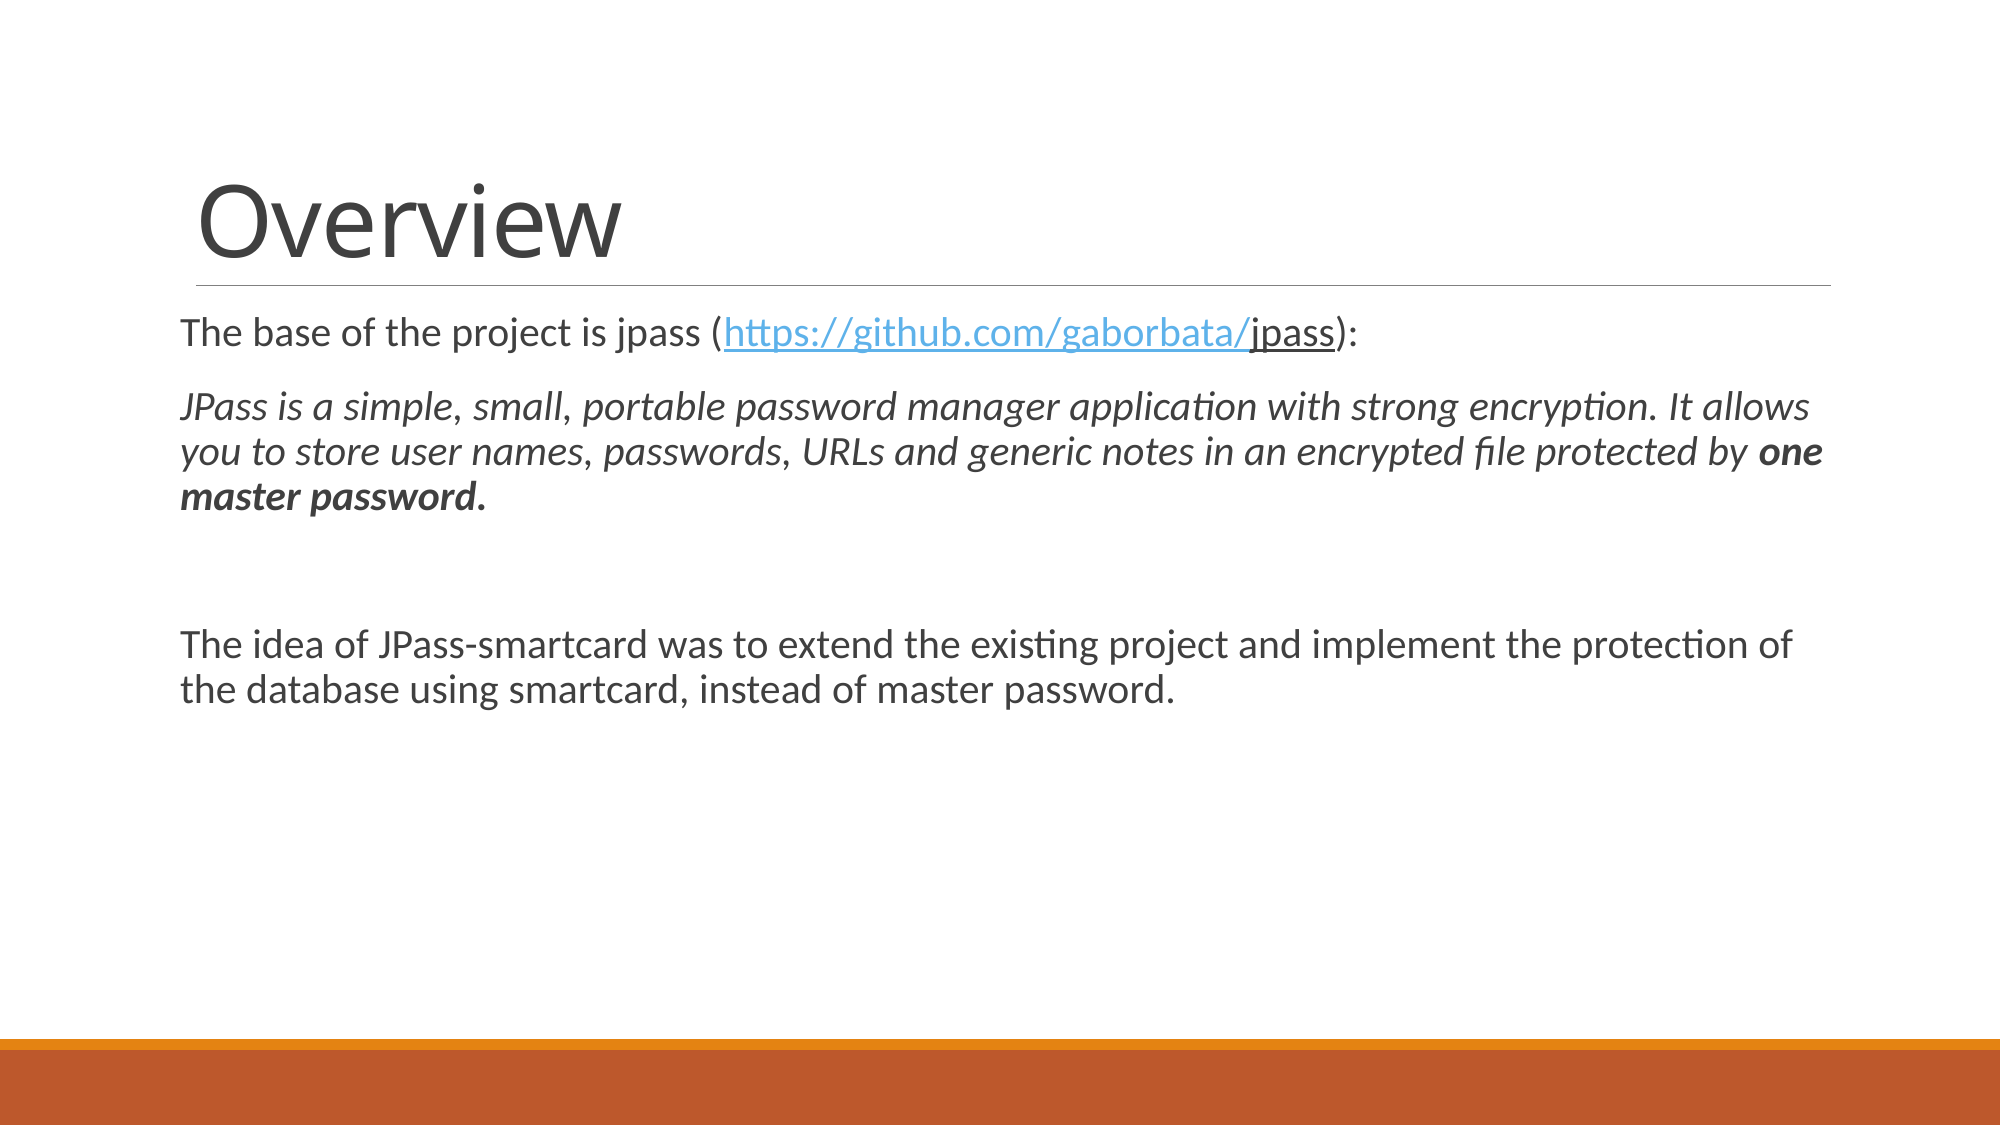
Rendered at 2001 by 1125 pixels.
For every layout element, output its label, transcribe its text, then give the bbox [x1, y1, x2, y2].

title Overview [180, 47, 1830, 285]
list The base of the project is jpass (https://github.com/gaborbata/jpass): JPass is a simple, small, portable password manager application with strong encryption. It allows you to store user names, passwords, URLs and generic notes in an encrypted file protected by one master password. The idea of JPass-smartcard was to extend the existing project and implement the protection of the database using smartcard, instead of master password. [180, 302, 1830, 963]
